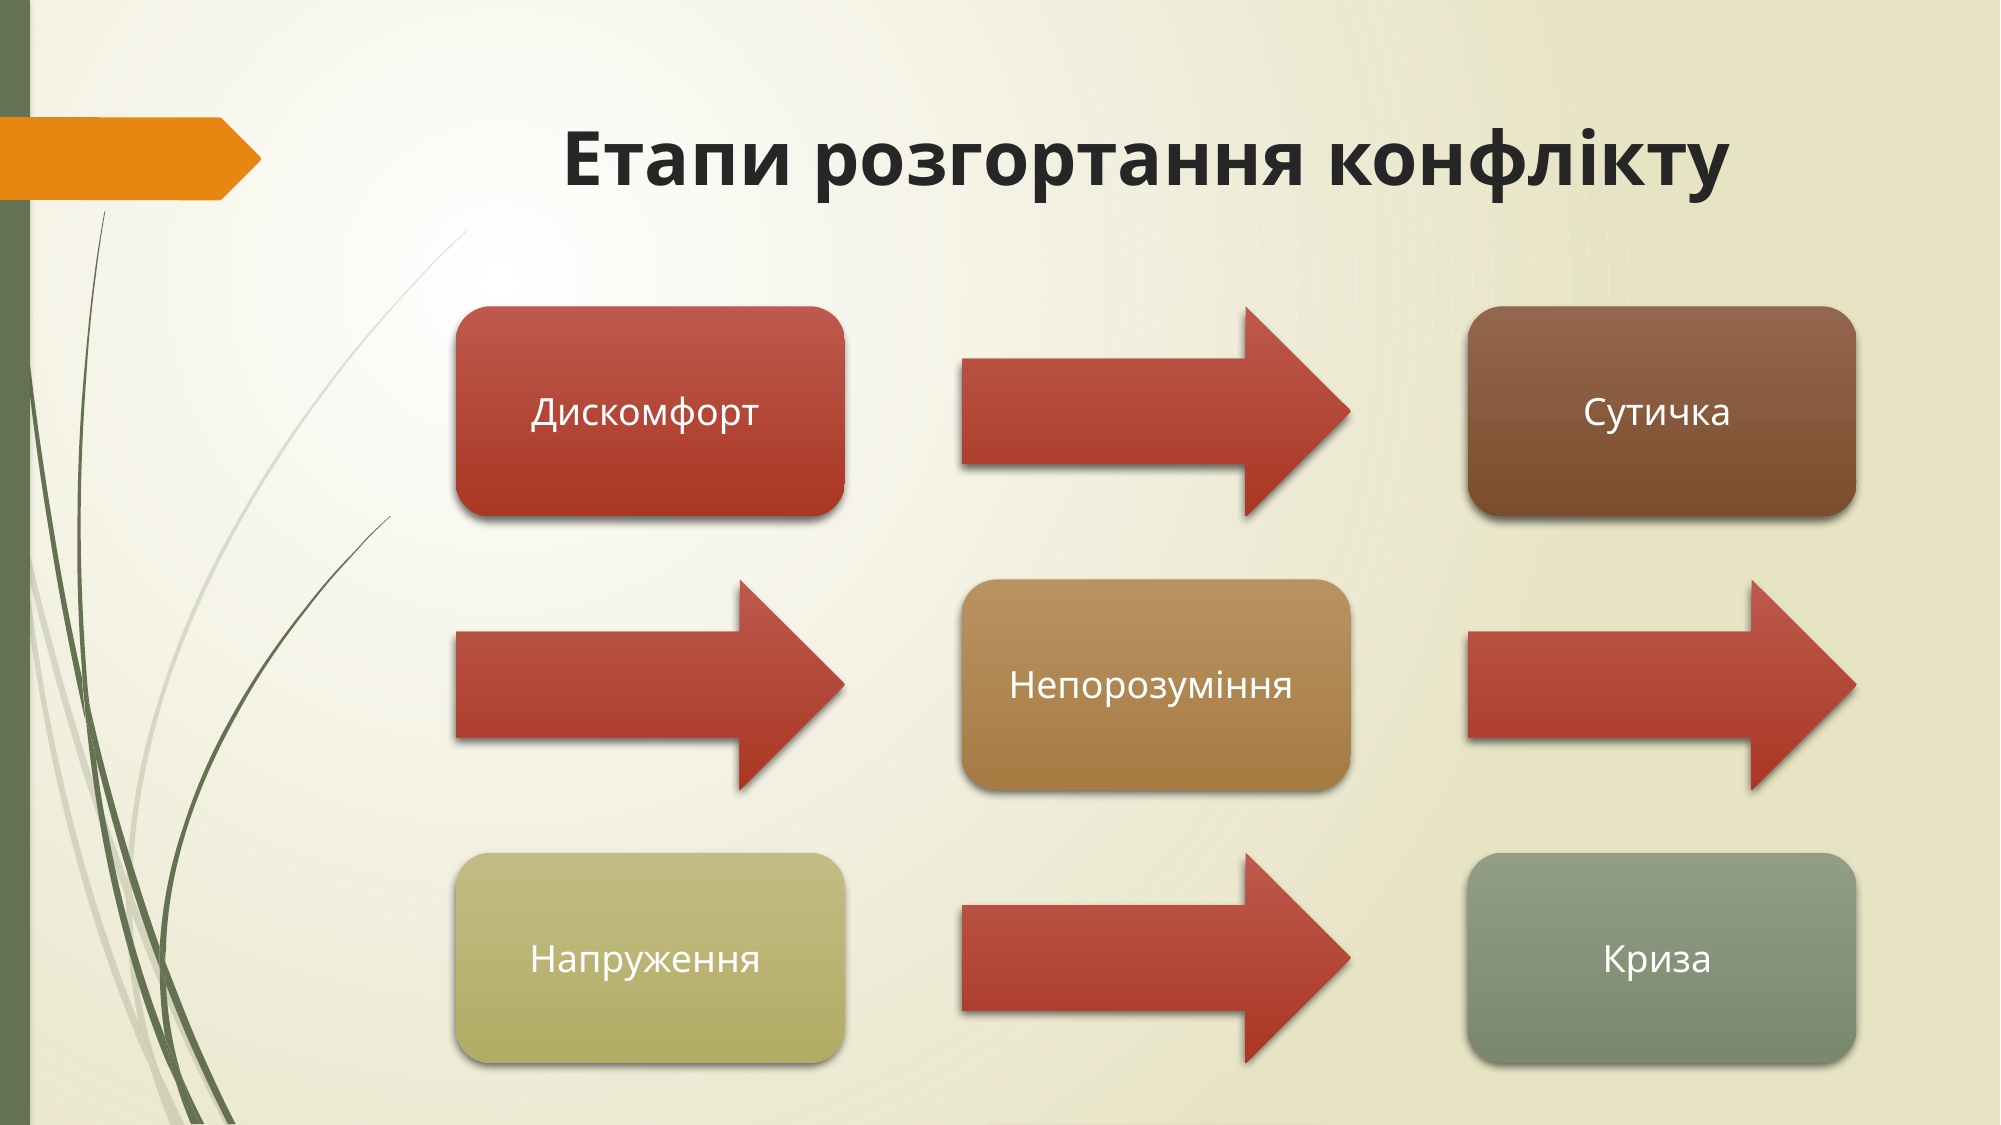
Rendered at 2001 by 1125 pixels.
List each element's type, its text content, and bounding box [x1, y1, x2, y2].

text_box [455, 305, 1857, 1009]
title Етапи розгортання конфлікту [425, 102, 1888, 246]
